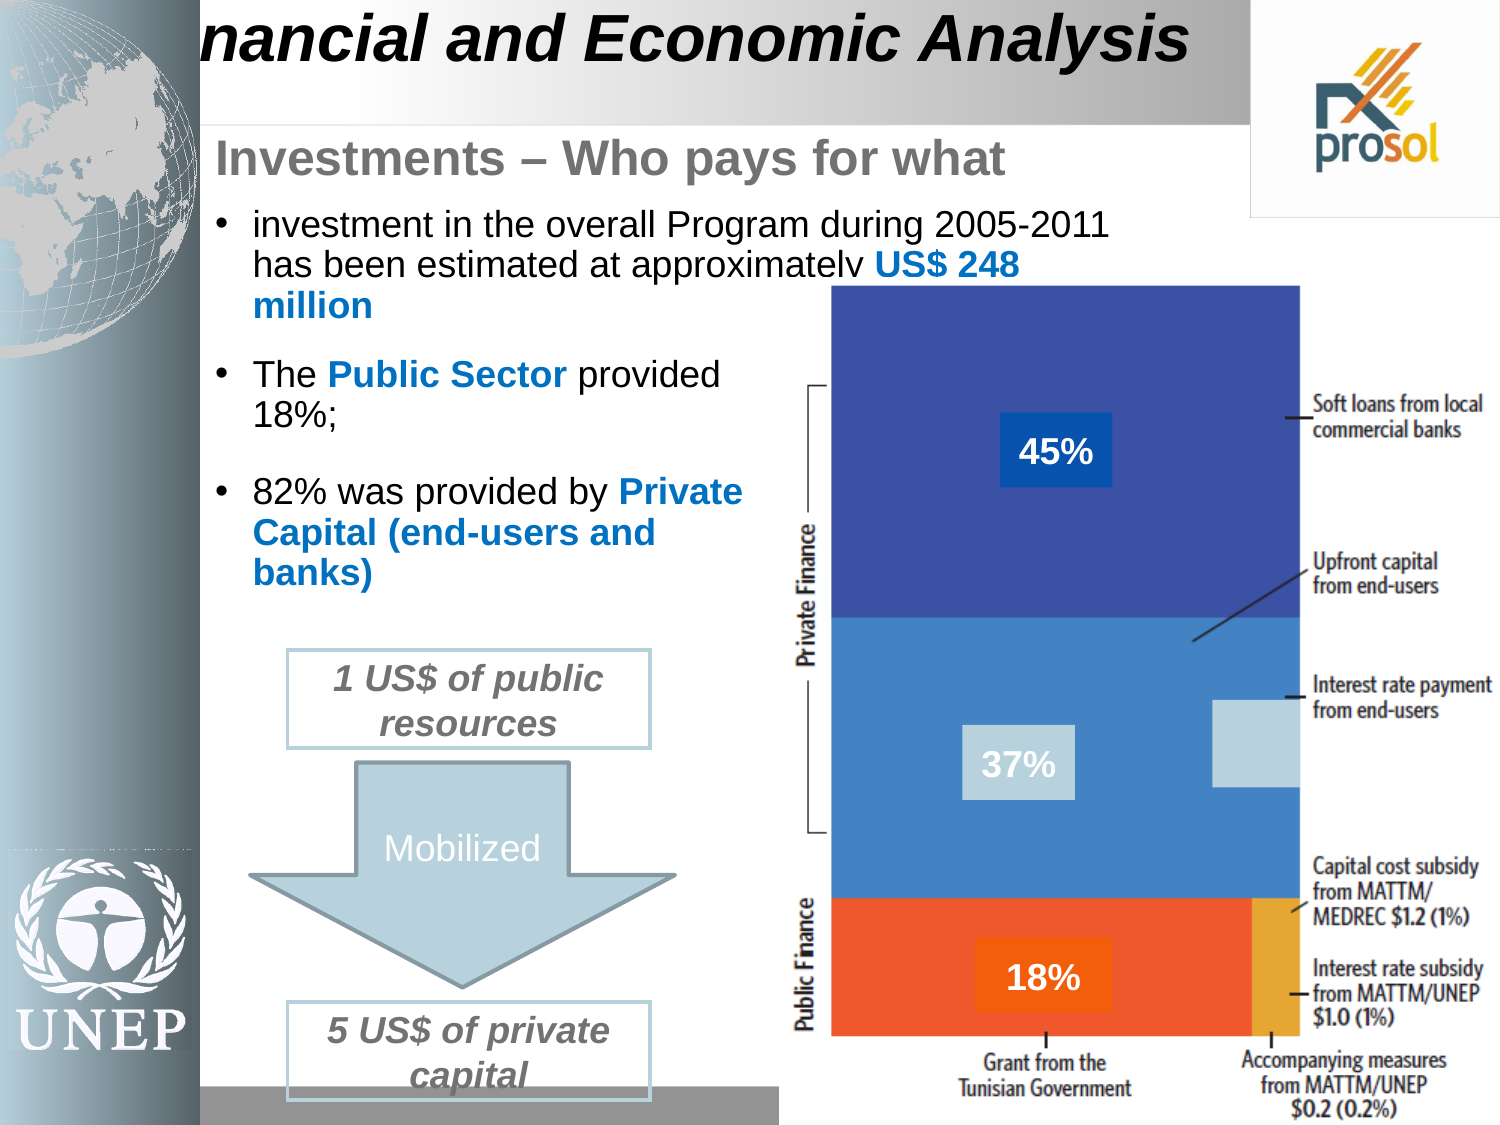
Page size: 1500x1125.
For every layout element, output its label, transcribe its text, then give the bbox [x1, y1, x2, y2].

text_box 1 US$ of public resources [287, 649, 650, 749]
title Financial and Economic Analysis [664, 1, 1246, 137]
text_box investment in the overall Program during 2005-2011 has been estimated at approximately US$ 248 million [666, 149, 1163, 475]
picture [0, 0, 663, 434]
picture [1249, 0, 1500, 218]
text_box Investments – Who pays for what [666, 137, 1244, 174]
text_box Mobilized [247, 760, 678, 990]
text_box [204, 837, 774, 1125]
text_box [0, 441, 201, 1125]
text_box 5 US$ of private capital [287, 1001, 650, 1100]
picture [779, 276, 1500, 1125]
text_box The Public Sector provided 18%; 82% was provided by Private Capital (end-users and banks) [204, 299, 763, 625]
